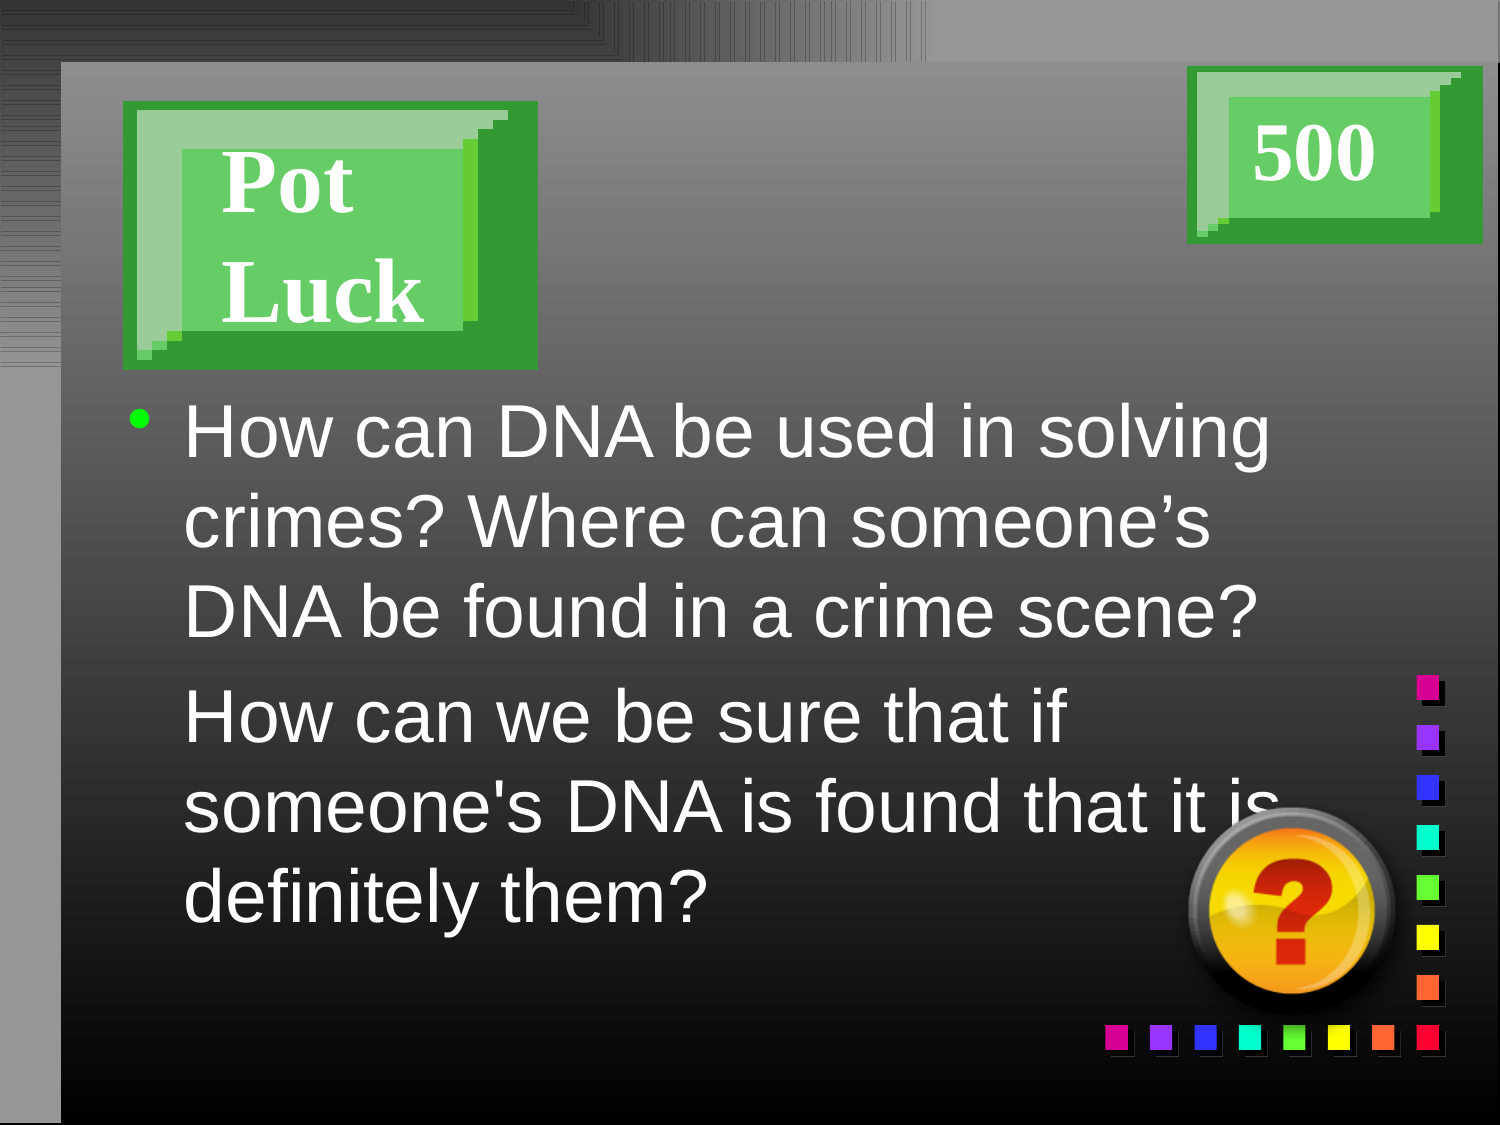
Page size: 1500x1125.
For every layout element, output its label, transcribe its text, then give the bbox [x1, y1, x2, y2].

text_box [123, 101, 550, 371]
list How can DNA be used in solving crimes? Where can someone’s DNA be found in a crime scene? How can we be sure that if someone's DNA is found that it is definitely them? [112, 374, 1388, 821]
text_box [1186, 66, 1483, 244]
picture [1174, 798, 1416, 1039]
